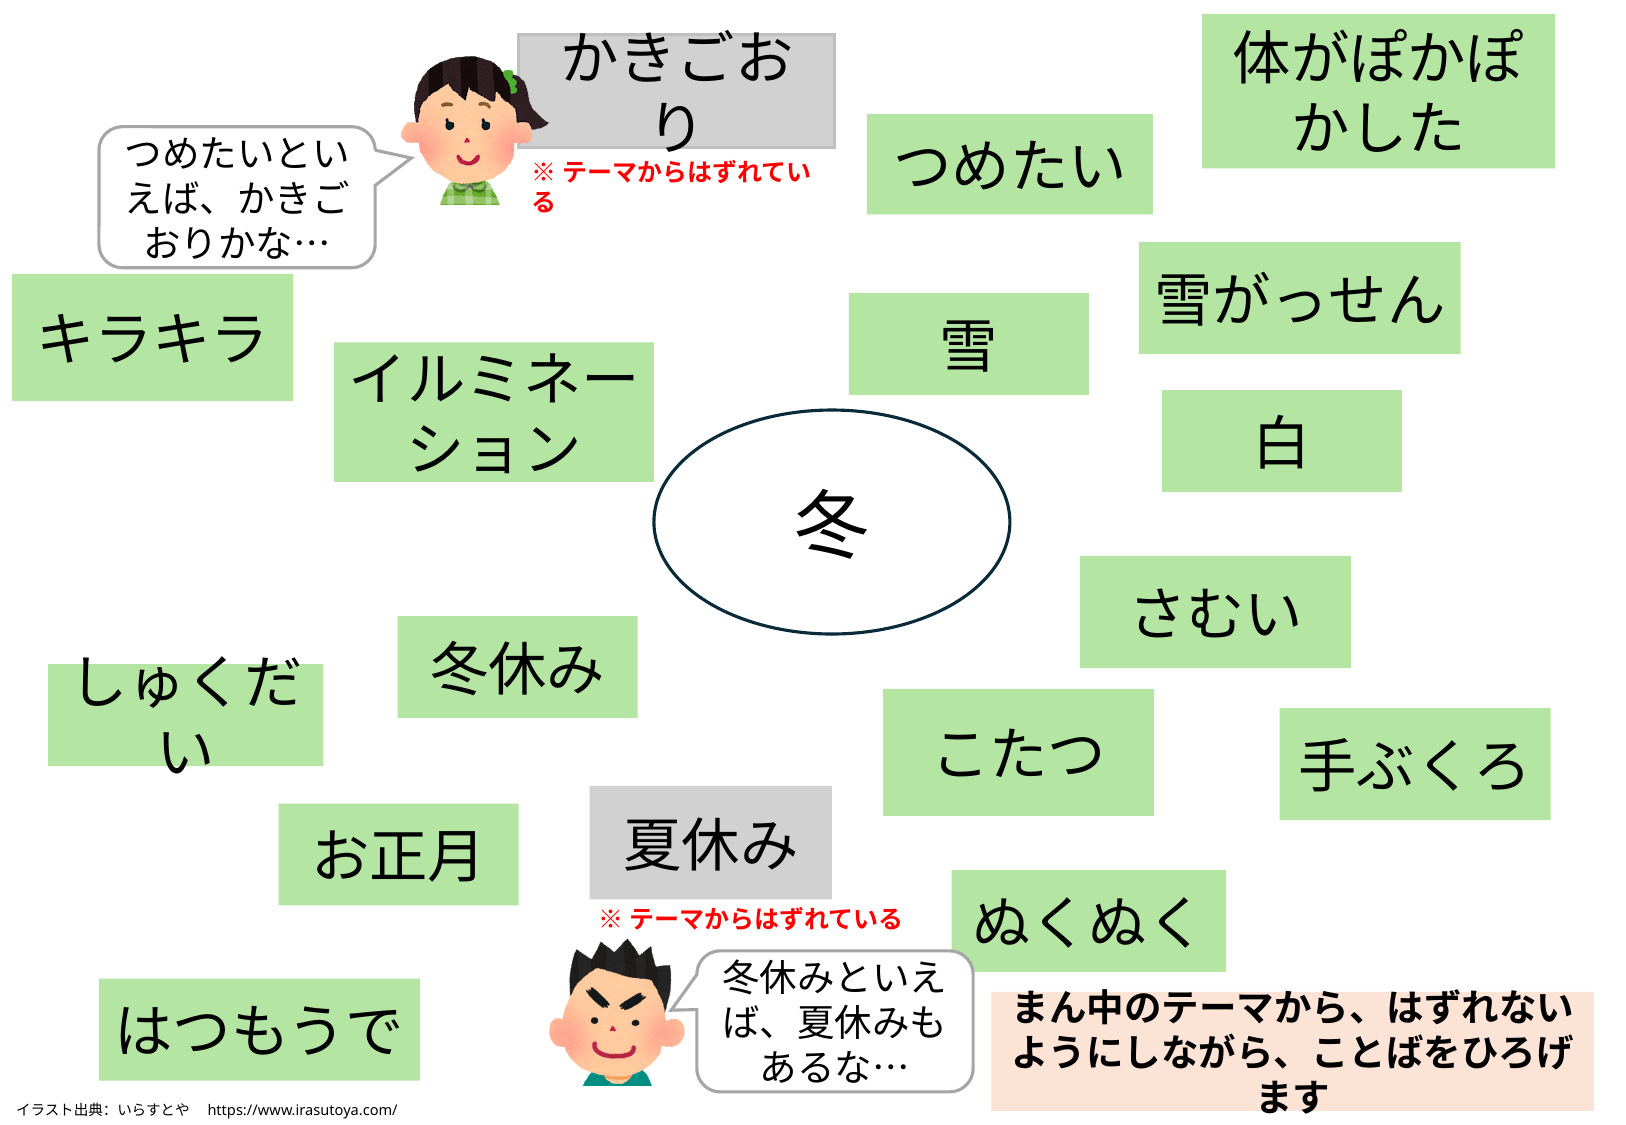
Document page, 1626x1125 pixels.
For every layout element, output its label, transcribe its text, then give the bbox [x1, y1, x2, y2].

text_box 冬休み [396, 614, 639, 720]
text_box しゅくだい [46, 663, 325, 768]
picture [541, 935, 693, 1086]
text_box ※テーマからはずれている [583, 896, 940, 941]
text_box ※テーマからはずれている [516, 148, 850, 224]
text_box ぬくぬく [950, 868, 1228, 973]
text_box お正月 [277, 802, 520, 907]
text_box 白 [1160, 389, 1404, 494]
text_box つめたい [865, 113, 1154, 216]
text_box キラキラ [10, 272, 295, 403]
text_box つめたいといえば、かきごおりかな… [97, 125, 397, 270]
text_box 冬 [652, 408, 1012, 636]
text_box こたつ [882, 687, 1156, 817]
text_box さむい [1078, 554, 1353, 670]
text_box まん中のテーマから、はずれないようにしながら、ことばをひろげます [990, 990, 1595, 1112]
picture [397, 50, 553, 206]
text_box イルミネーション [332, 341, 655, 484]
text_box はつもうで [97, 977, 421, 1082]
text_box 冬休みといえば、夏休みもあるな… [693, 949, 975, 1094]
text_box 雪 [847, 291, 1090, 396]
text_box 雪がっせん [1137, 241, 1462, 356]
text_box 夏休み [588, 784, 833, 896]
text_box 手ぶくろ [1278, 707, 1552, 822]
text_box 体がぽかぽかした [1200, 12, 1557, 170]
text_box かきごおり [517, 33, 836, 148]
text_box イラスト出典：いらすとや https://www.irasutoya.com/ [1, 1093, 440, 1125]
